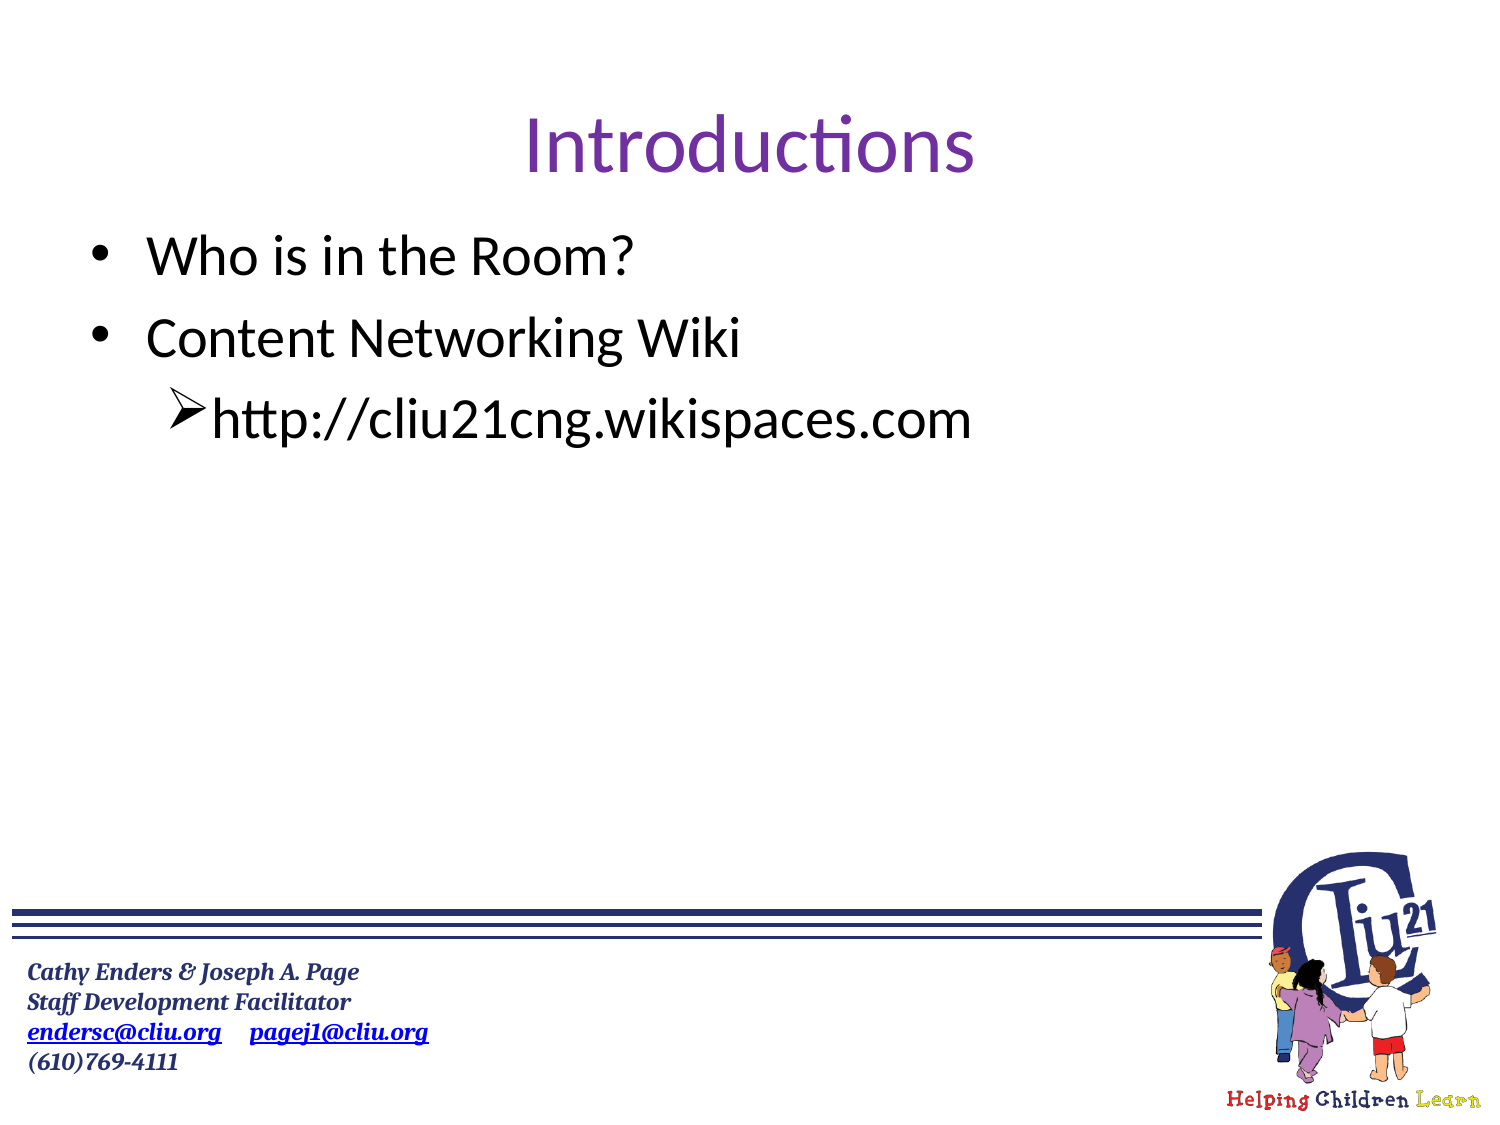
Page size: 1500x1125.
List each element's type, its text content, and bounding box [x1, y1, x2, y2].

title Introductions [75, 45, 1425, 209]
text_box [12, 837, 1500, 1121]
list Who is in the Room? Content Networking Wiki http://cliu21cng.wikispaces.com [75, 209, 1425, 835]
